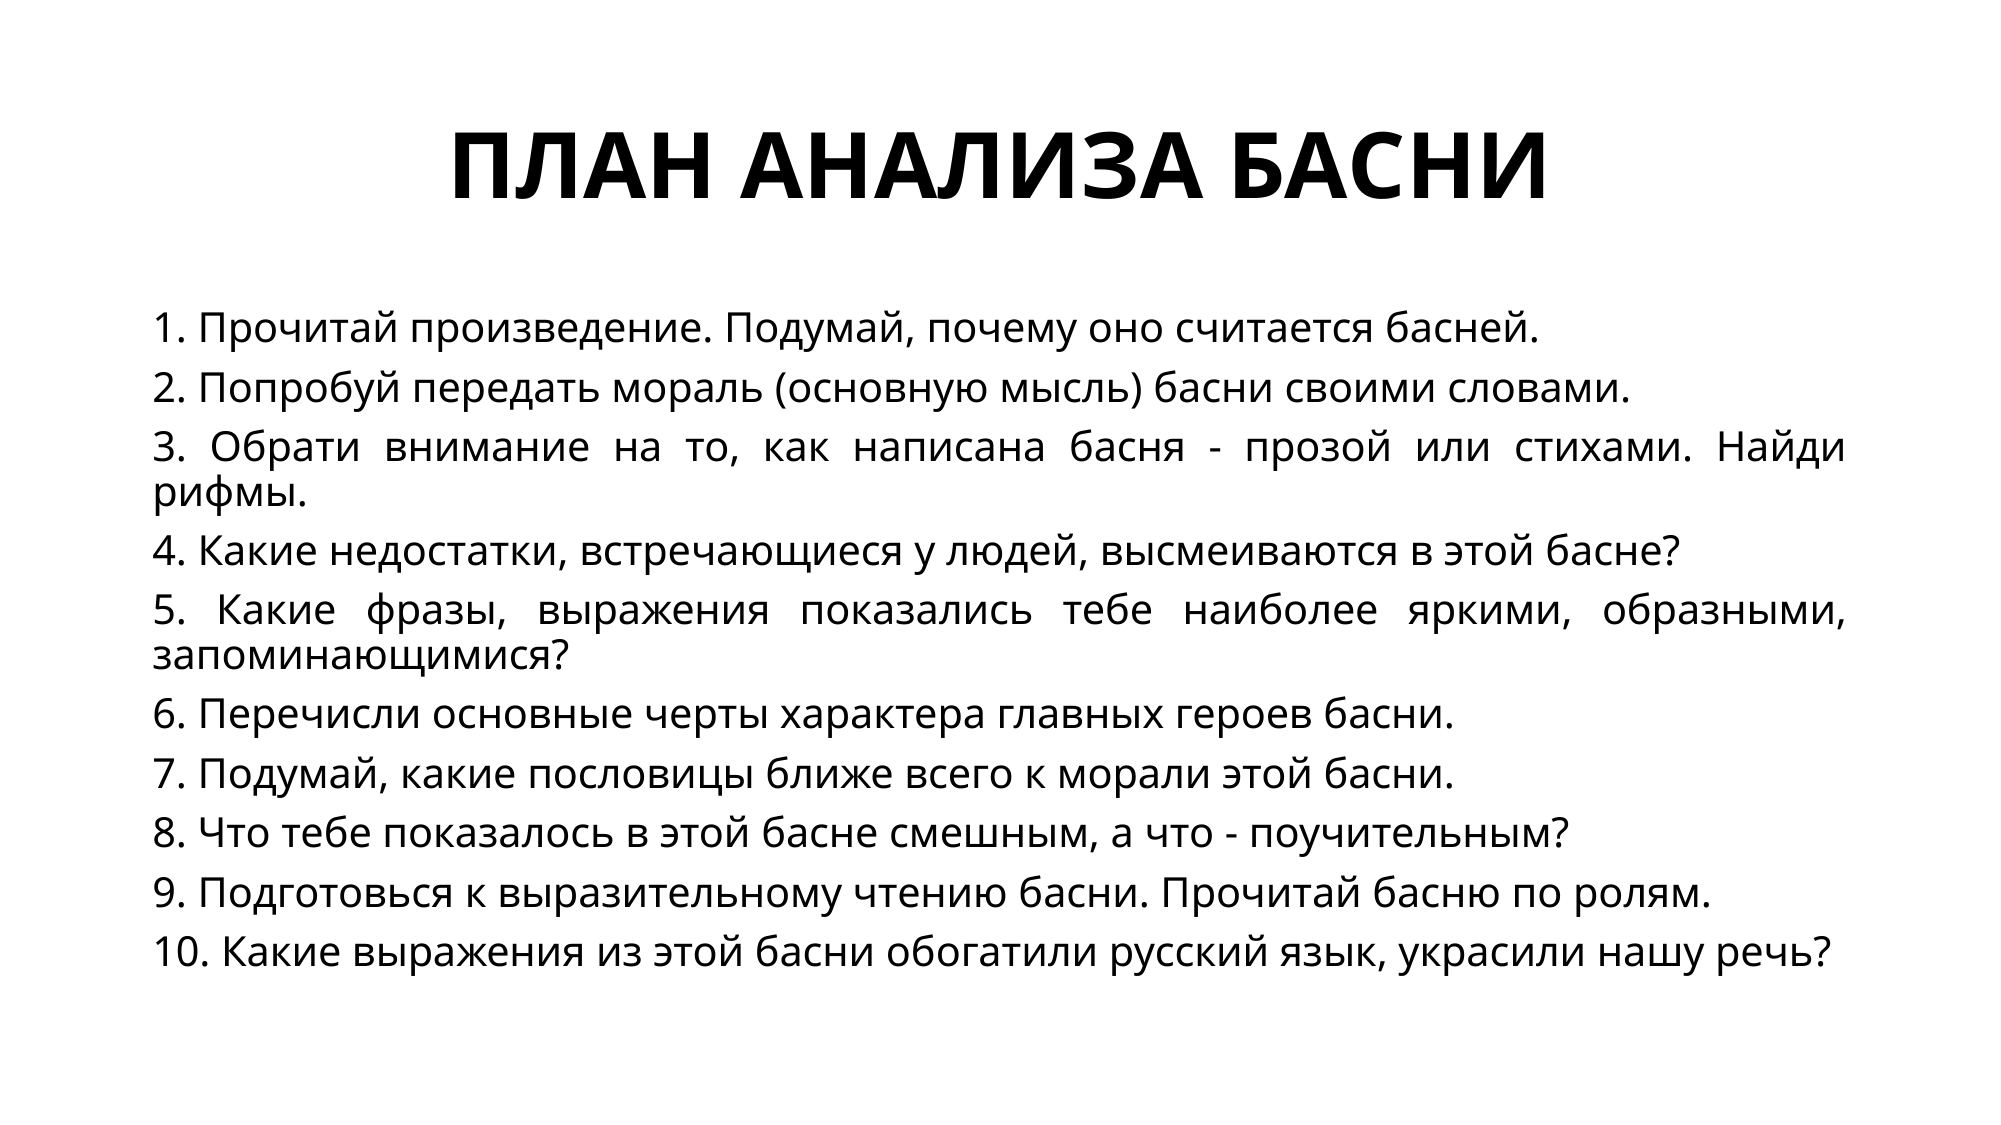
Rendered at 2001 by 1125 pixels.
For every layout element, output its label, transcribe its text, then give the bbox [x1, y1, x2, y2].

list 1. Прочитай произведение. Подумай, почему оно считается басней. 2. Попробуй передать мораль (основную мысль) басни своими словами. 3. Обрати внимание на то, как написана басня - прозой или стихами. Найди рифмы. 4. Какие недостатки, встречающиеся у людей, высмеиваются в этой басне? 5. Какие фразы, выражения показались тебе наиболее яркими, образными, запоминающимися? 6. Перечисли основные черты характера главных героев басни. 7. Подумай, какие пословицы ближе всего к морали этой басни. 8. Что тебе показалось в этой басне смешным, а что - поучительным? 9. Подготовься к выразительному чтению басни. Прочитай басню по ролям. 10. Какие выражения из этой басни обогатили русский язык, украсили нашу речь? [137, 299, 1863, 1014]
title ПЛАН АНАЛИЗА БАСНИ [137, 59, 1863, 278]
